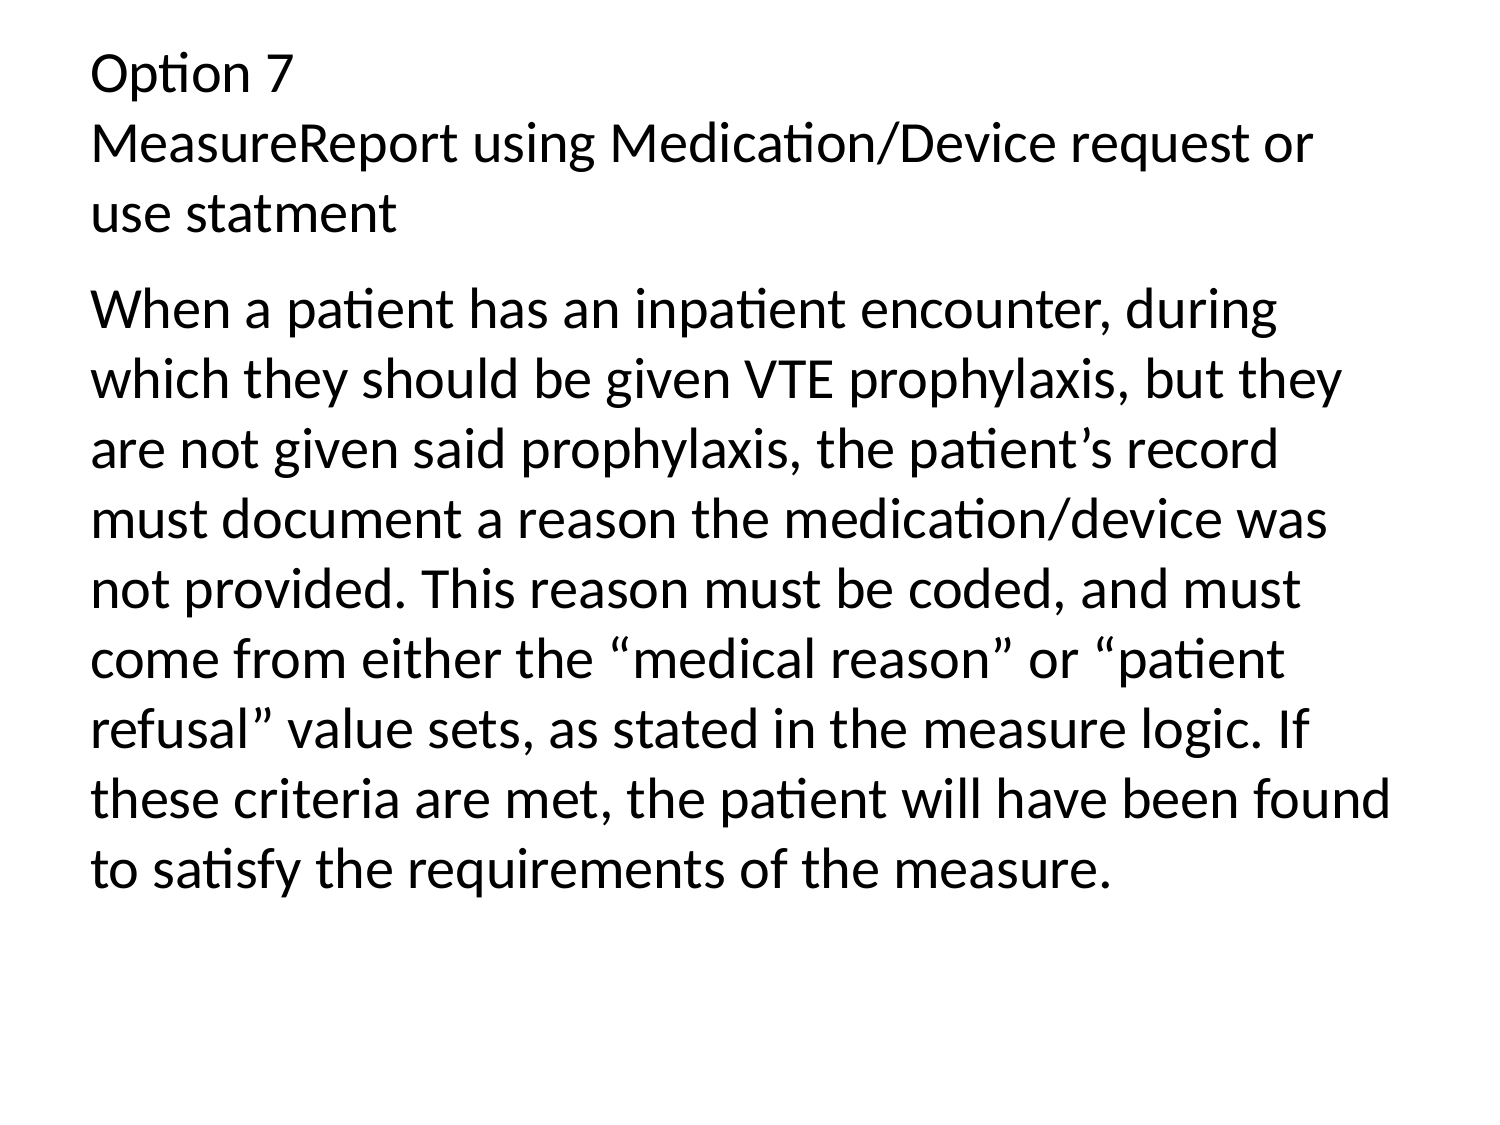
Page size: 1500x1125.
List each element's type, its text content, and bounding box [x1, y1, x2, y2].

title Option 7 MeasureReport using Medication/Device request or use statment [75, 45, 1425, 233]
list When a patient has an inpatient encounter, during which they should be given VTE prophylaxis, but they are not given said prophylaxis, the patient’s record must document a reason the medication/device was not provided. This reason must be coded, and must come from either the “medical reason” or “patient refusal” value sets, as stated in the measure logic. If these criteria are met, the patient will have been found to satisfy the requirements of the measure. [75, 262, 1425, 1063]
